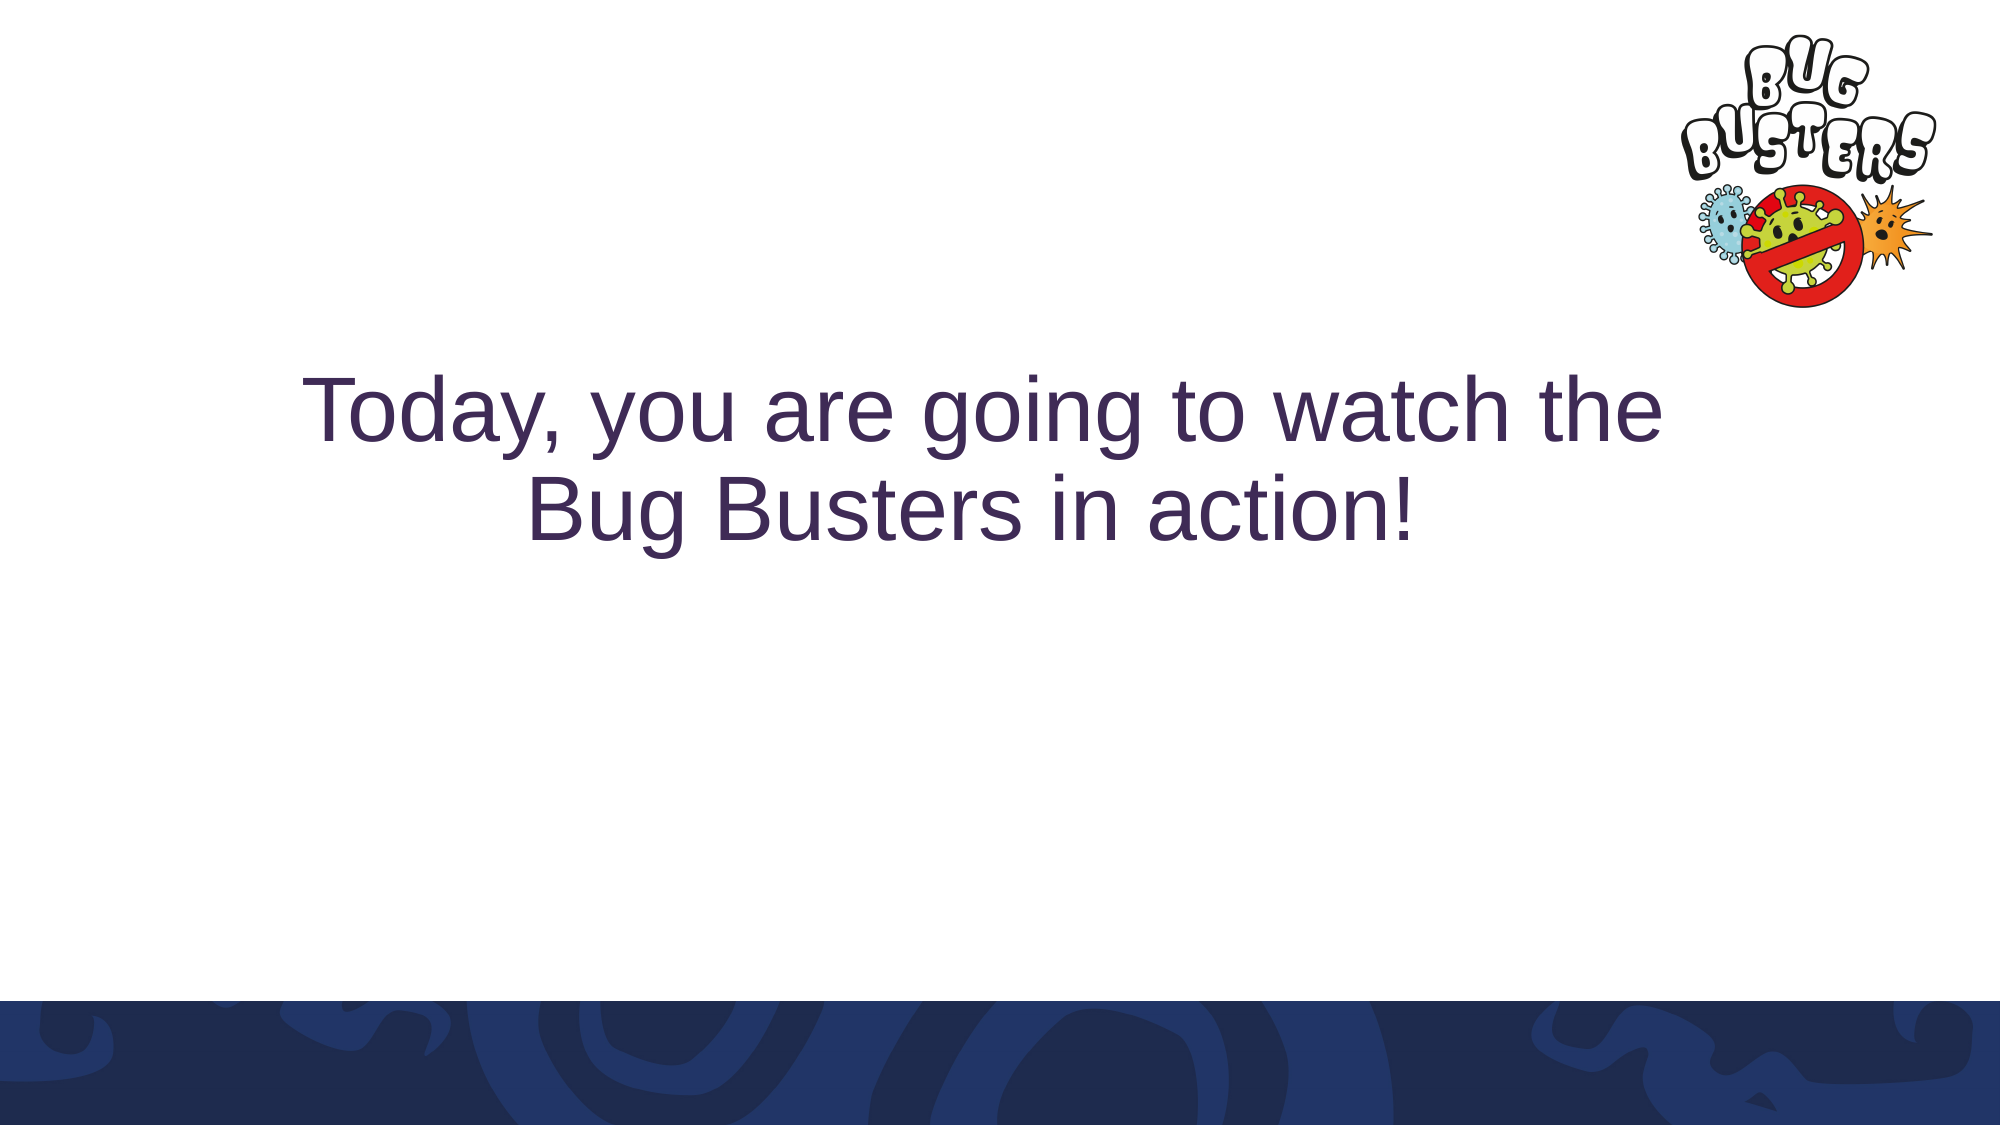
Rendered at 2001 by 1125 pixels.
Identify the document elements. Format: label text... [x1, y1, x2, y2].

picture [1663, 21, 1951, 338]
picture [0, 1001, 2000, 1125]
title Today, you are going to watch the Bug Busters in action! [56, 59, 1939, 973]
